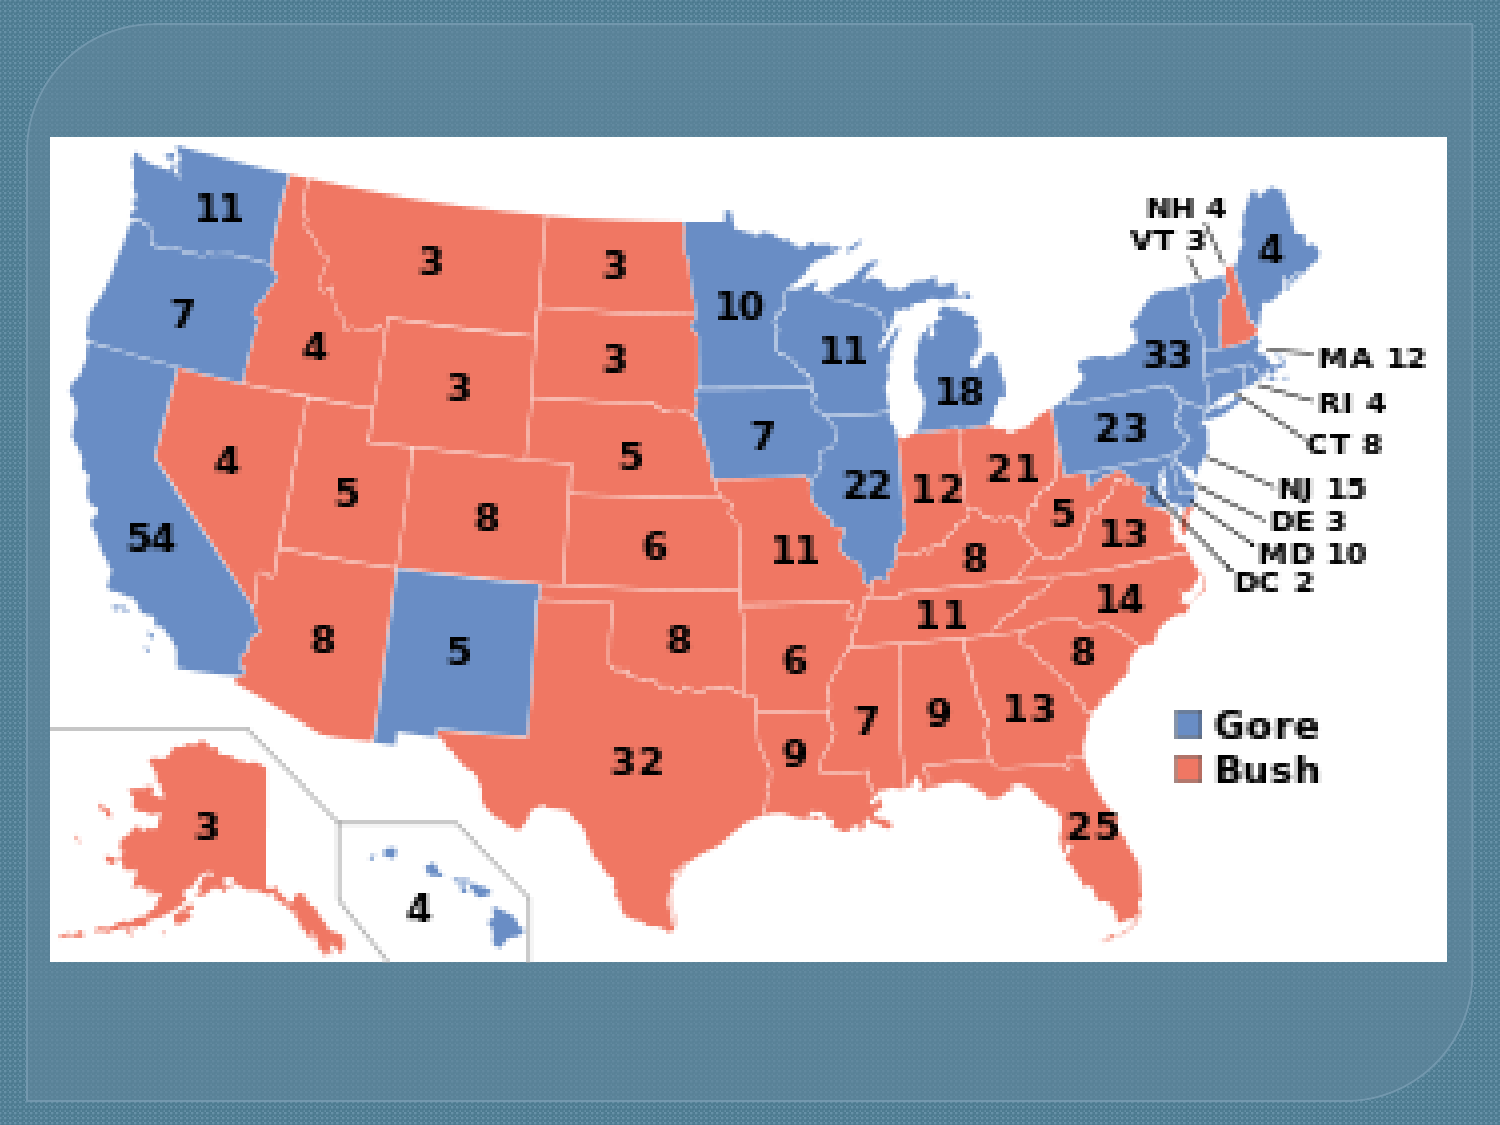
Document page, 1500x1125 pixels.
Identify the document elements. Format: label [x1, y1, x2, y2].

picture [49, 137, 1448, 963]
